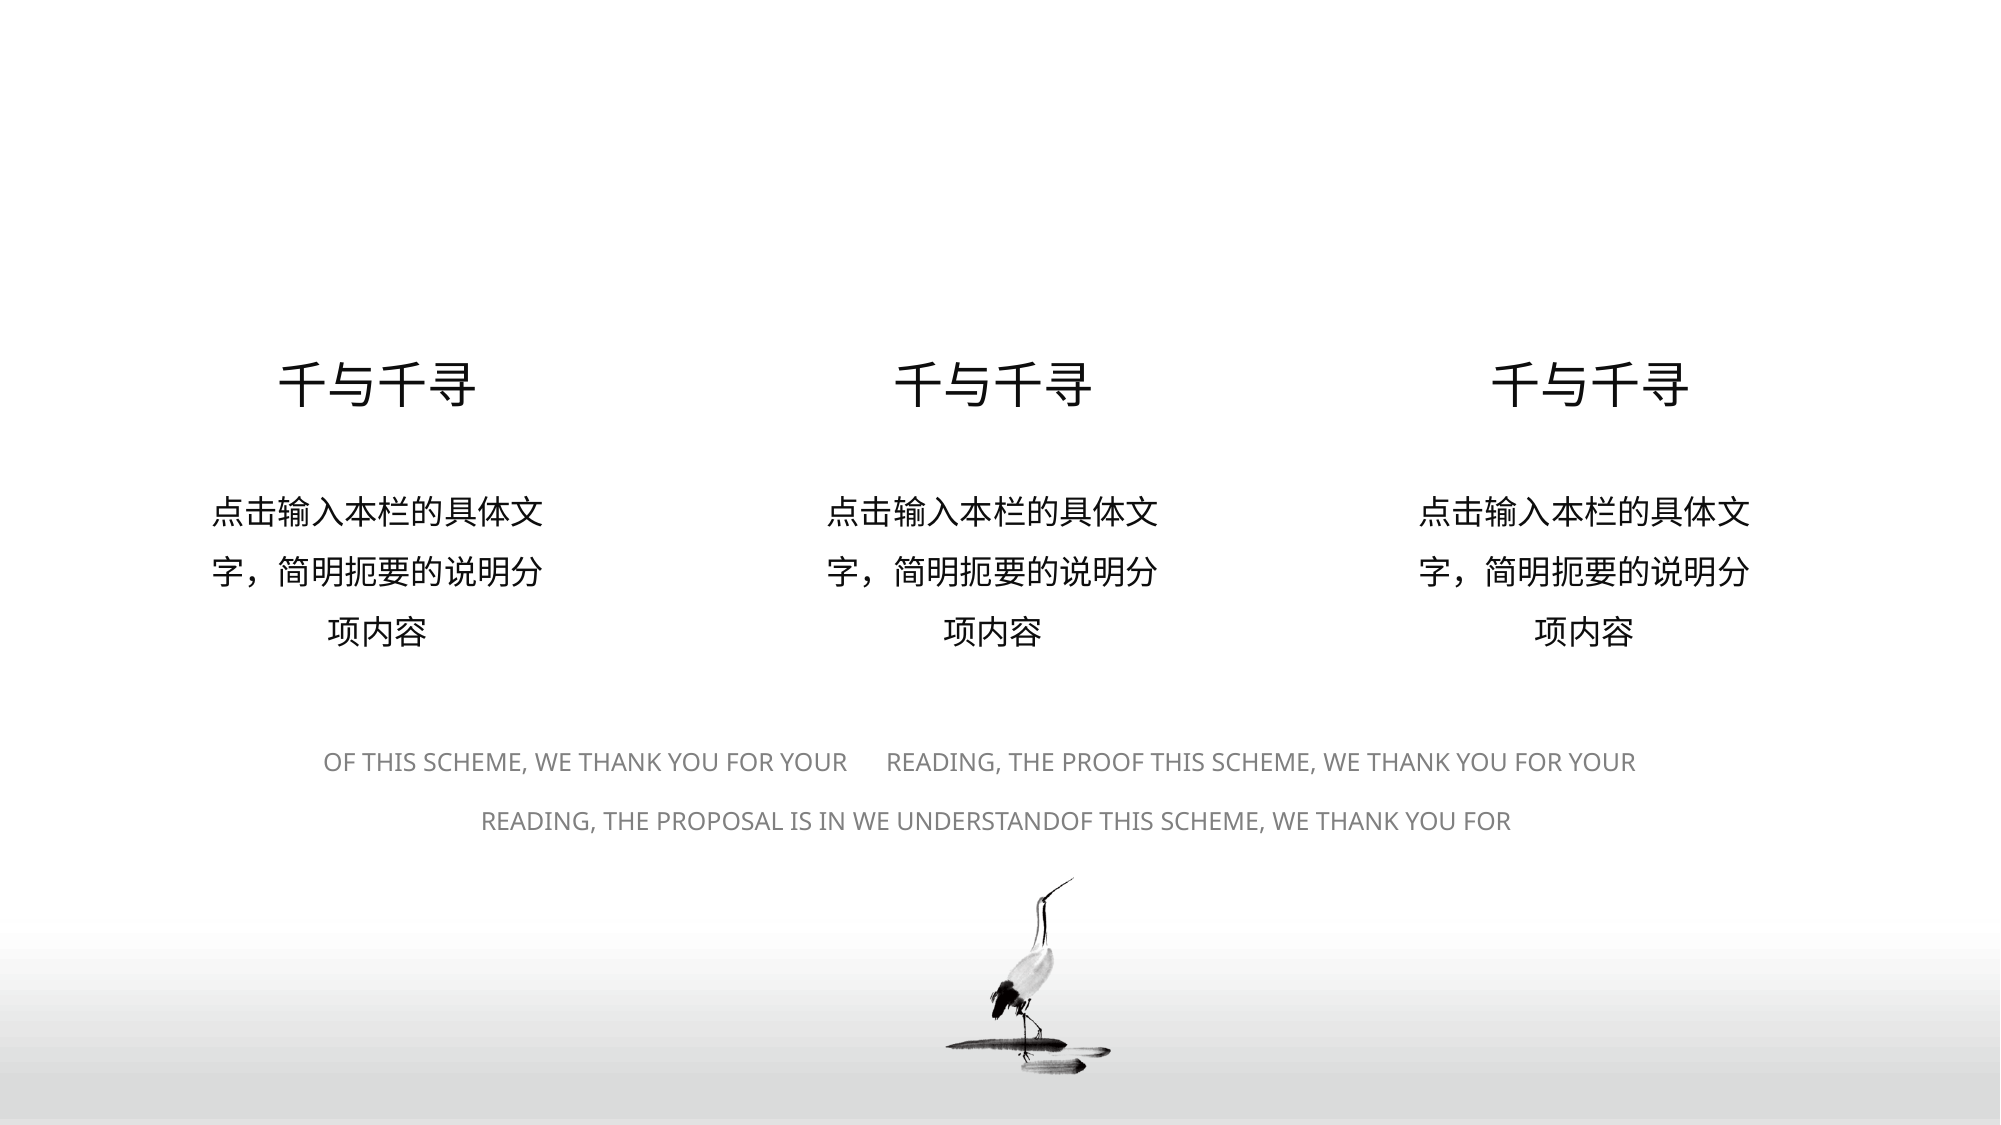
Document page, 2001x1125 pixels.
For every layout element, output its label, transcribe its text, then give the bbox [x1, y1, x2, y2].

picture [0, 877, 2000, 1125]
text_box 千与千寻 [765, 346, 1221, 421]
text_box 点击输入本栏的具体文字，简明扼要的说明分项内容 [192, 463, 563, 659]
text_box 点击输入本栏的具体文字，简明扼要的说明分项内容 [1399, 463, 1770, 659]
text_box OF THIS SCHEME, WE THANK YOU FOR YOUR READING, THE PROOF THIS SCHEME, WE THANK YOU FOR YOUR READING, THE PROPOSAL IS IN WE UNDERSTANDOF THIS SCHEME, WE THANK YOU FOR [264, 708, 1730, 844]
text_box 千与千寻 [150, 346, 606, 421]
text_box 点击输入本栏的具体文字，简明扼要的说明分项内容 [807, 463, 1179, 659]
text_box 千与千寻 [1363, 346, 1819, 421]
